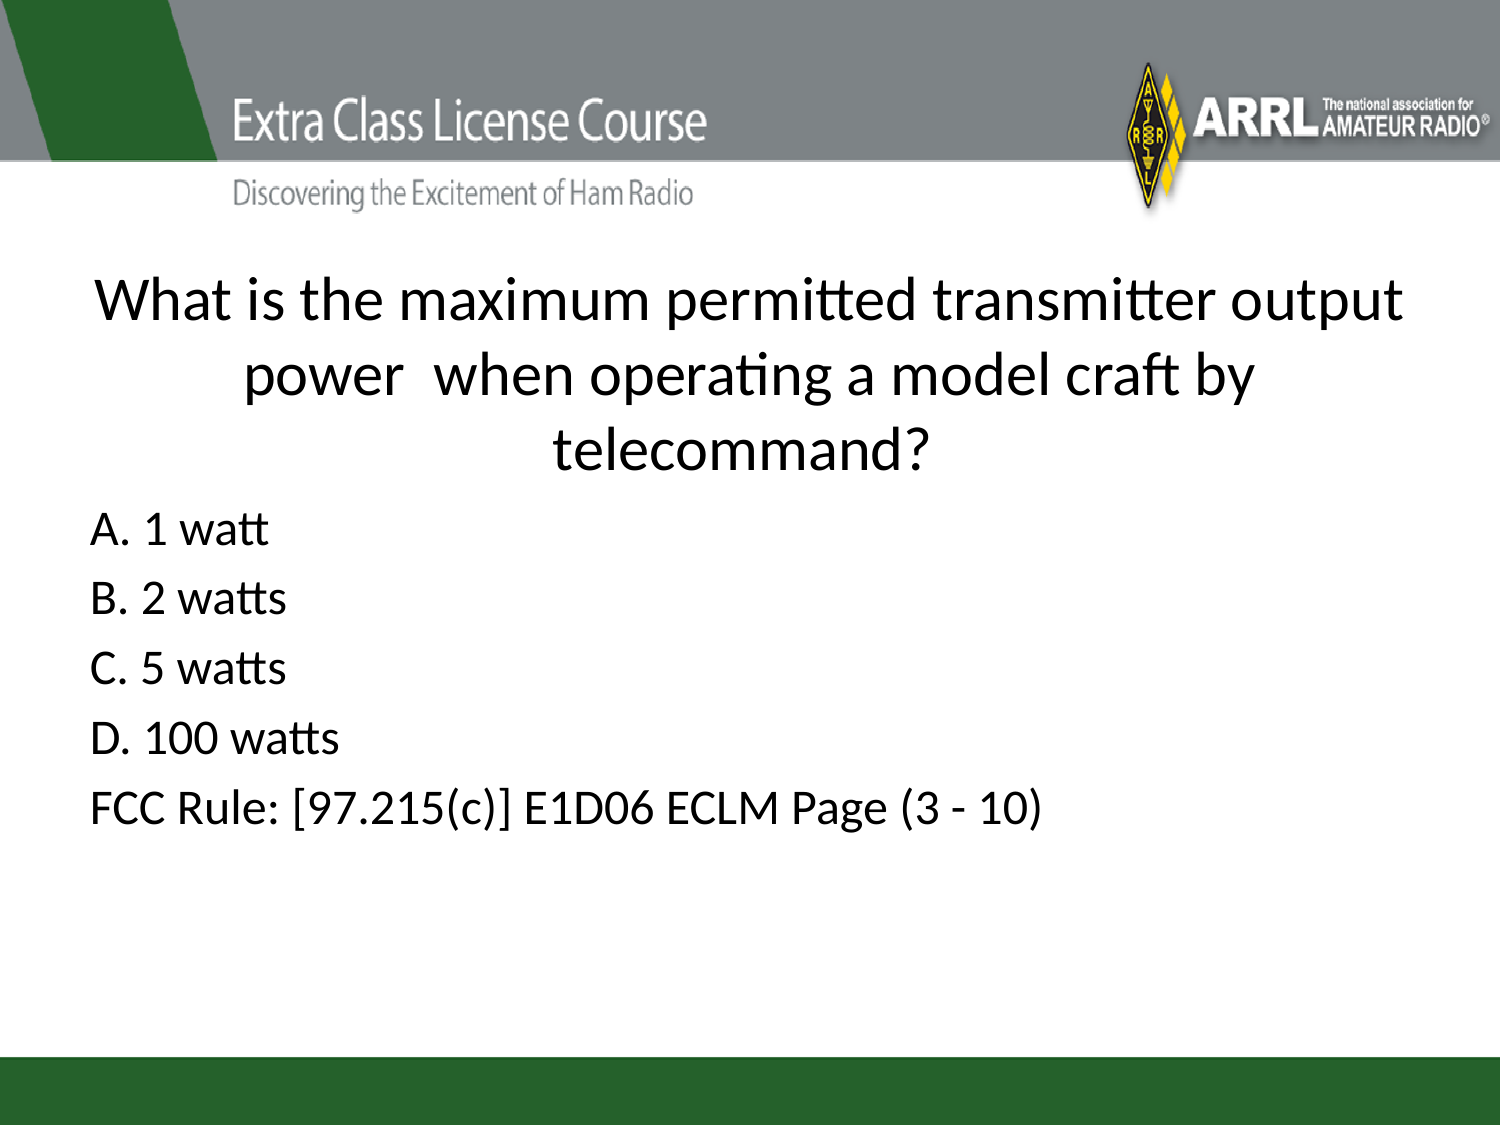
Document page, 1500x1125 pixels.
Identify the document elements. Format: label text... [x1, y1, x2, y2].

list A. 1 watt B. 2 watts C. 5 watts D. 100 watts FCC Rule: [97.215(c)] E1D06 ECLM Page (3 - 10) [75, 487, 1425, 1005]
picture [0, 0, 1500, 1125]
title What is the maximum permitted transmitter output power when operating a model craft by telecommand? [75, 250, 1425, 437]
